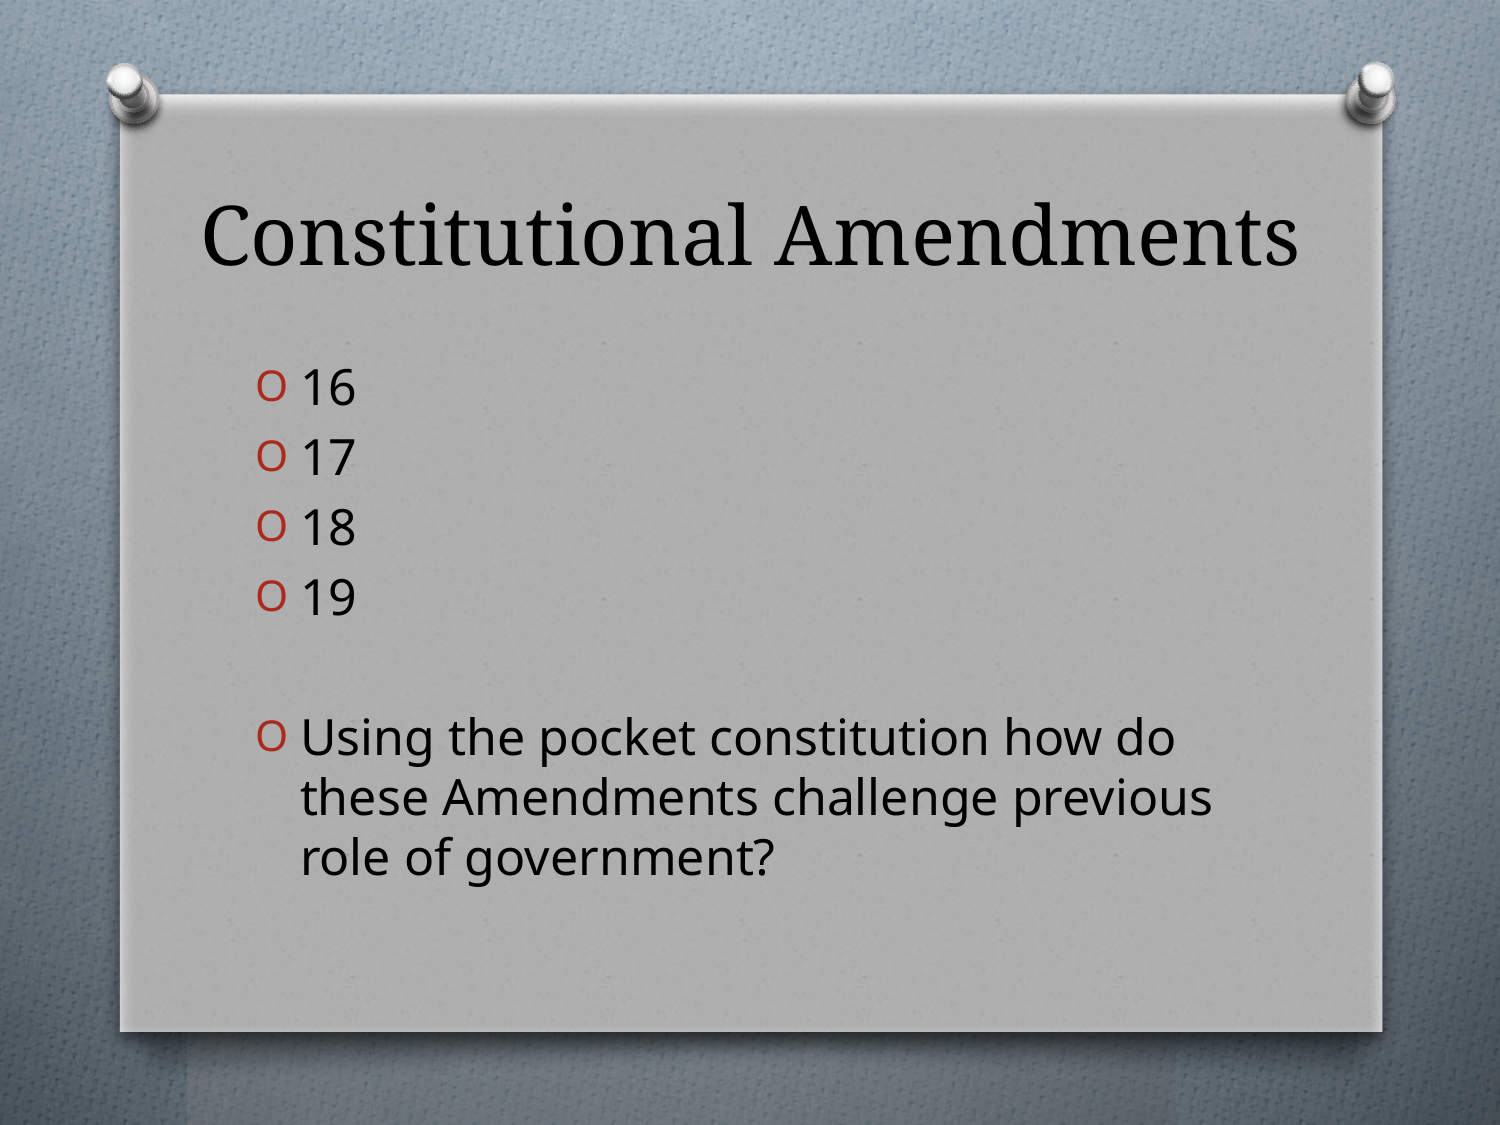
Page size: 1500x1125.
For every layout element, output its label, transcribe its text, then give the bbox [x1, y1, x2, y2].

picture [1317, 35, 1439, 156]
title Constitutional Amendments [179, 134, 1323, 332]
list 16 17 18 19 Using the pocket constitution how do these Amendments challenge previous role of government? [240, 347, 1257, 939]
picture [75, 29, 198, 153]
